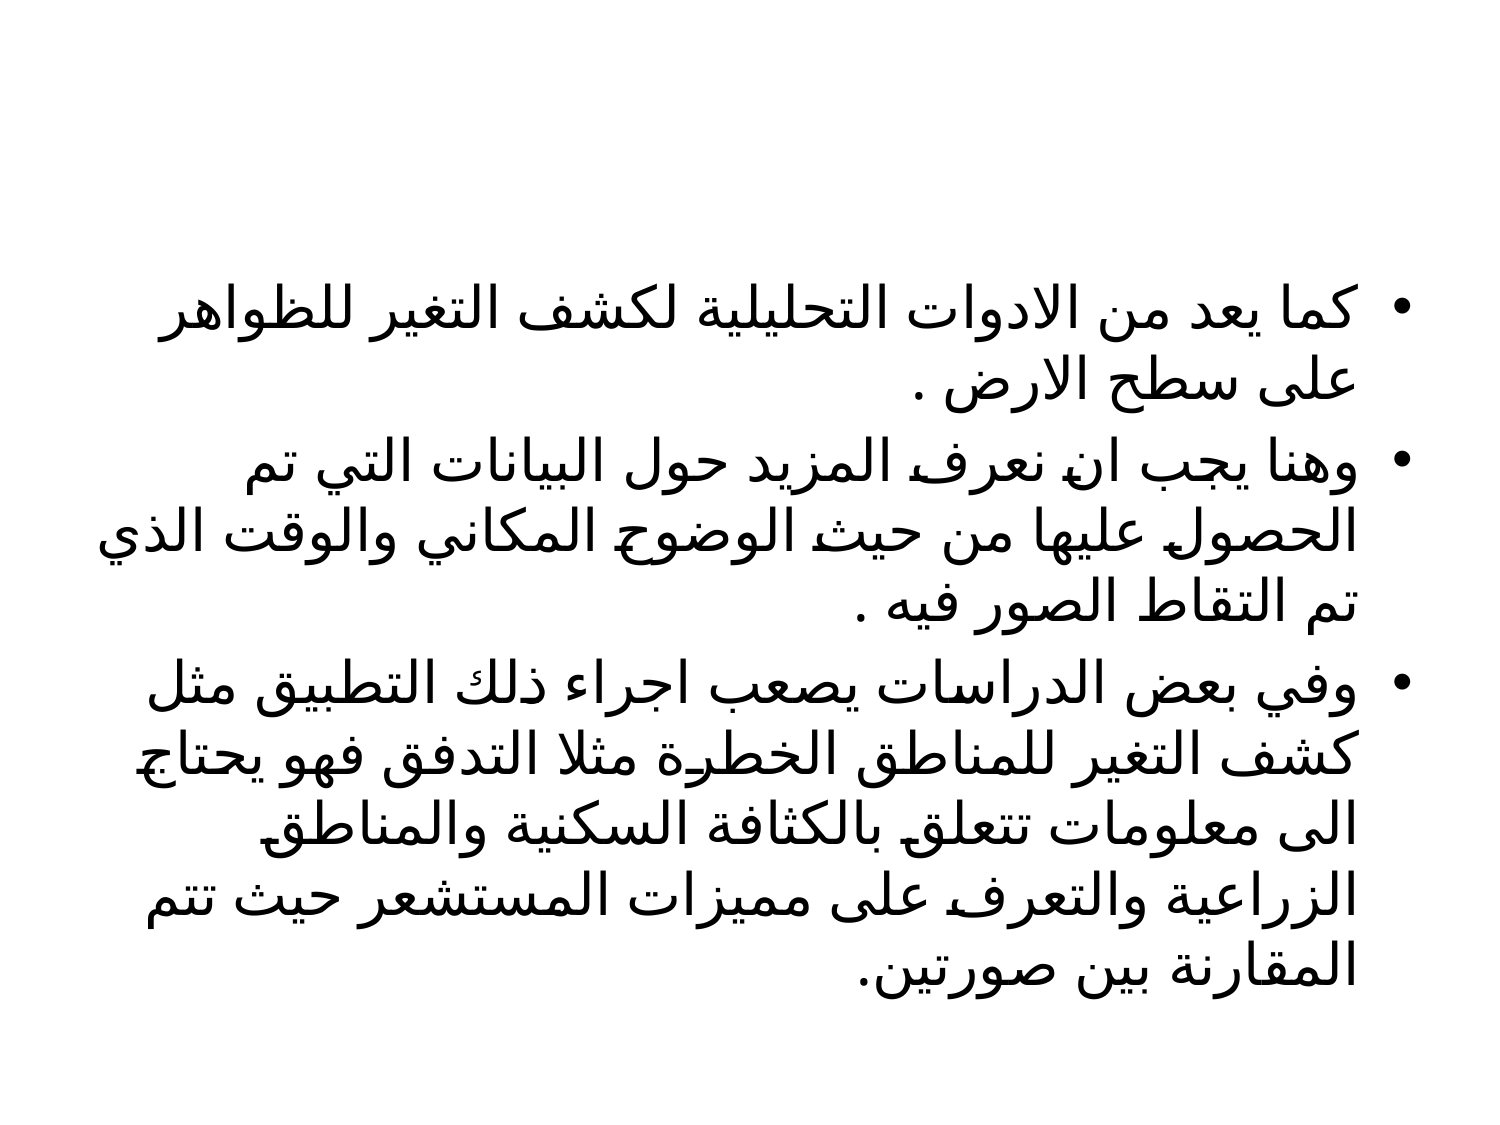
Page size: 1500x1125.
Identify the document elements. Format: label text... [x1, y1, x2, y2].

list كما يعد من الادوات التحليلية لكشف التغير للظواهر على سطح الارض . وهنا يجب ان نعرف المزيد حول البيانات التي تم الحصول عليها من حيث الوضوح المكاني والوقت الذي تم التقاط الصور فيه . وفي بعض الدراسات يصعب اجراء ذلك التطبيق مثل كشف التغير للمناطق الخطرة مثلا التدفق فهو يحتاج الى معلومات تتعلق بالكثافة السكنية والمناطق الزراعية والتعرف على مميزات المستشعر حيث تتم المقارنة بين صورتين. [75, 262, 1425, 1005]
